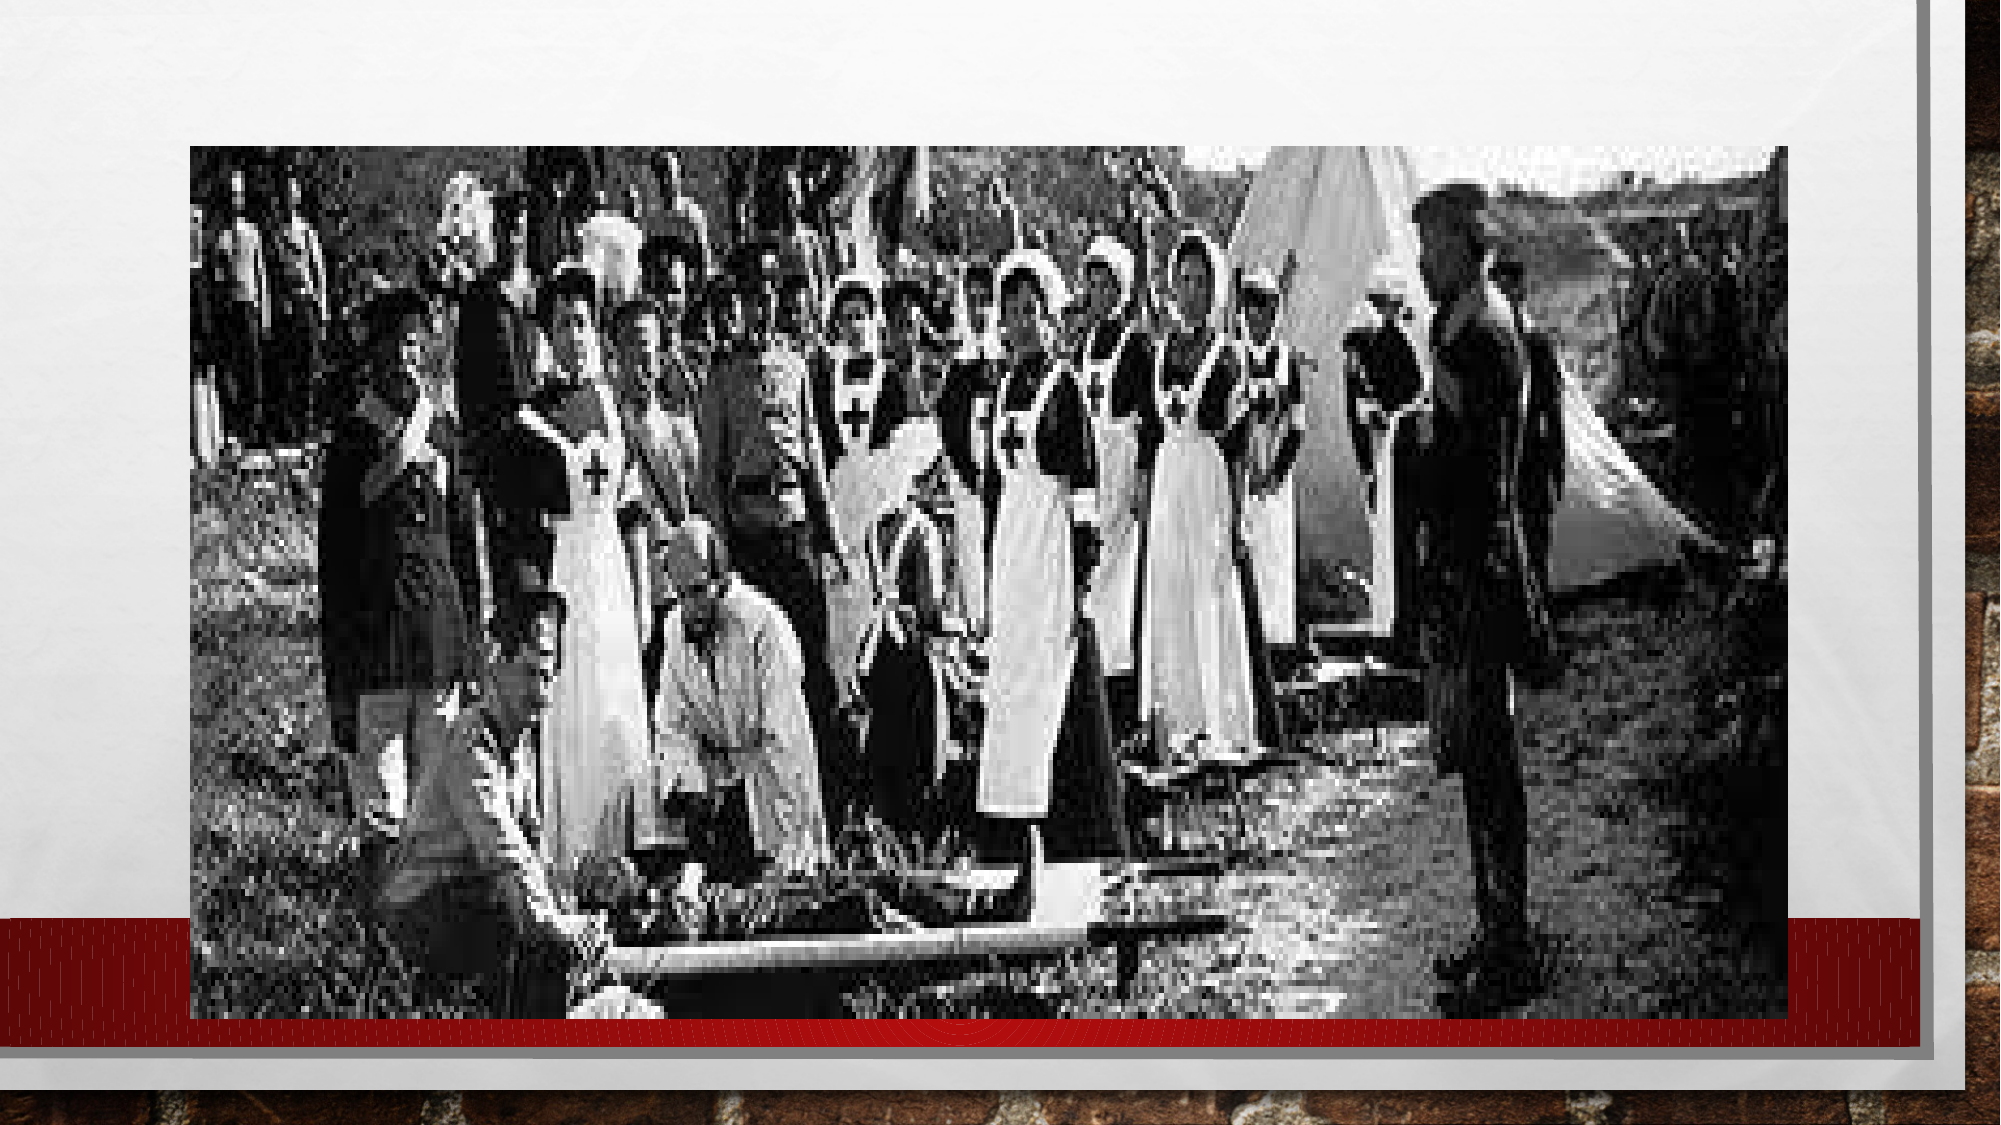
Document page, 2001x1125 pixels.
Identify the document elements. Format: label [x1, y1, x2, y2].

picture [0, 0, 2000, 1125]
list [190, 146, 1788, 1019]
